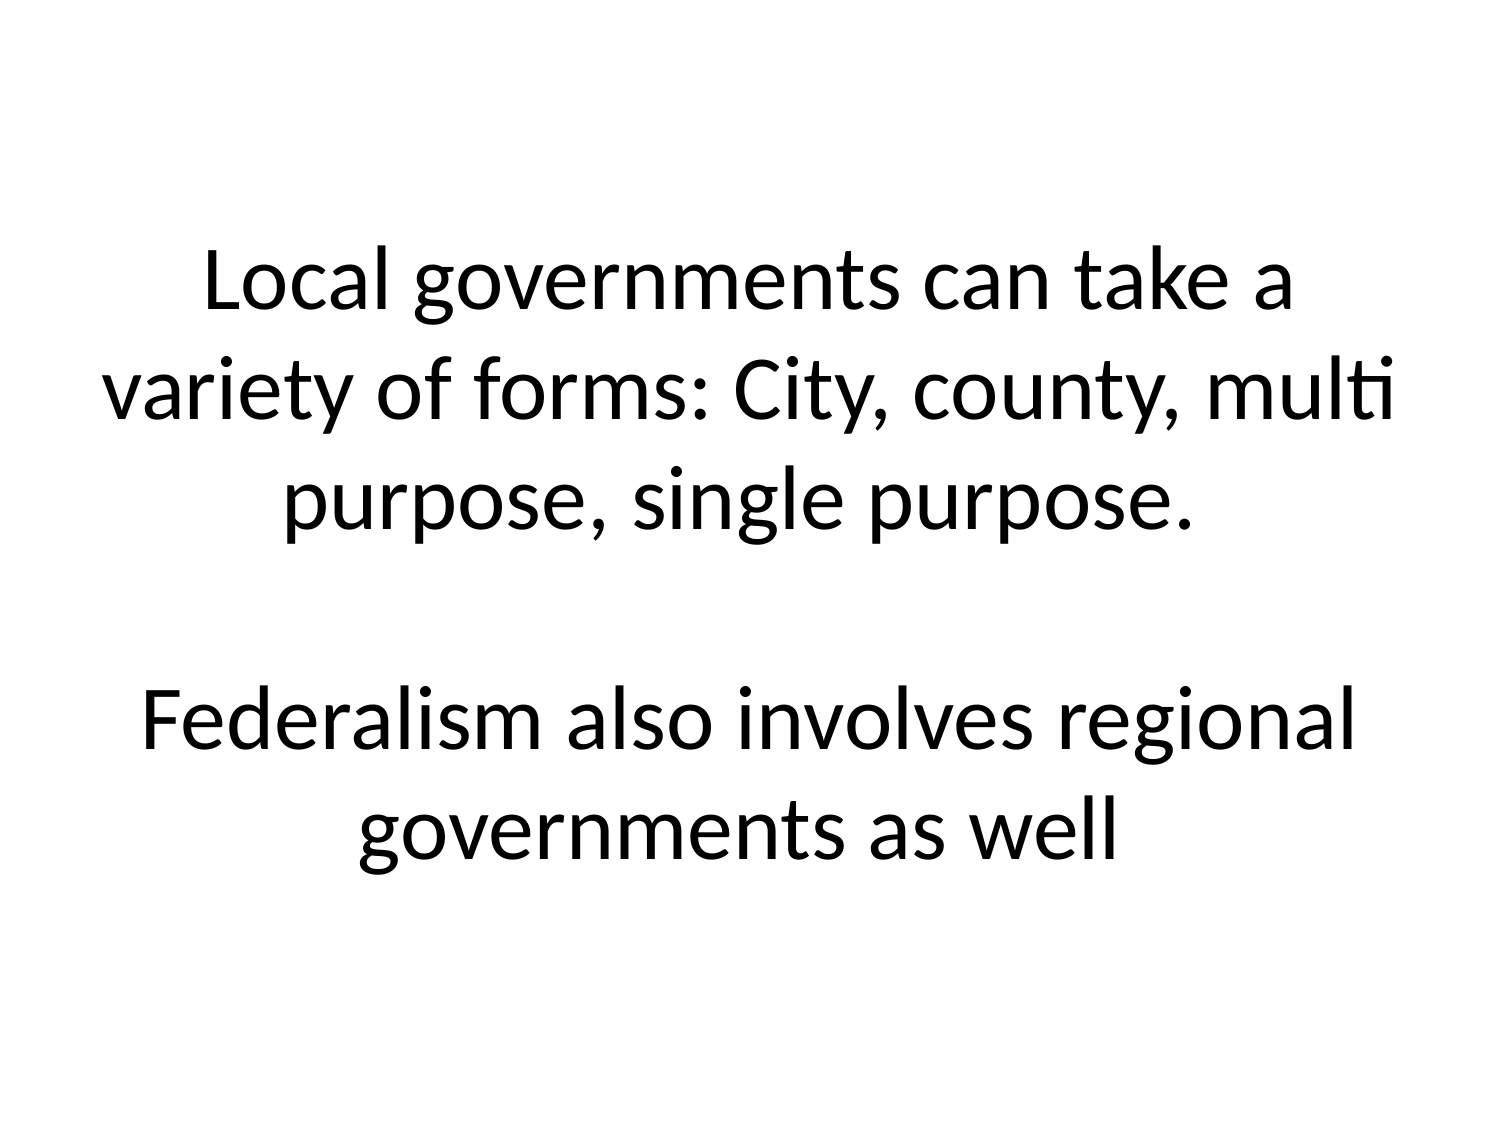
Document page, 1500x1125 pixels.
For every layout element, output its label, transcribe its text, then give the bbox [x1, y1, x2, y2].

title Local governments can take a variety of forms: City, county, multi purpose, single purpose. Federalism also involves regional governments as well [74, 44, 1426, 1051]
